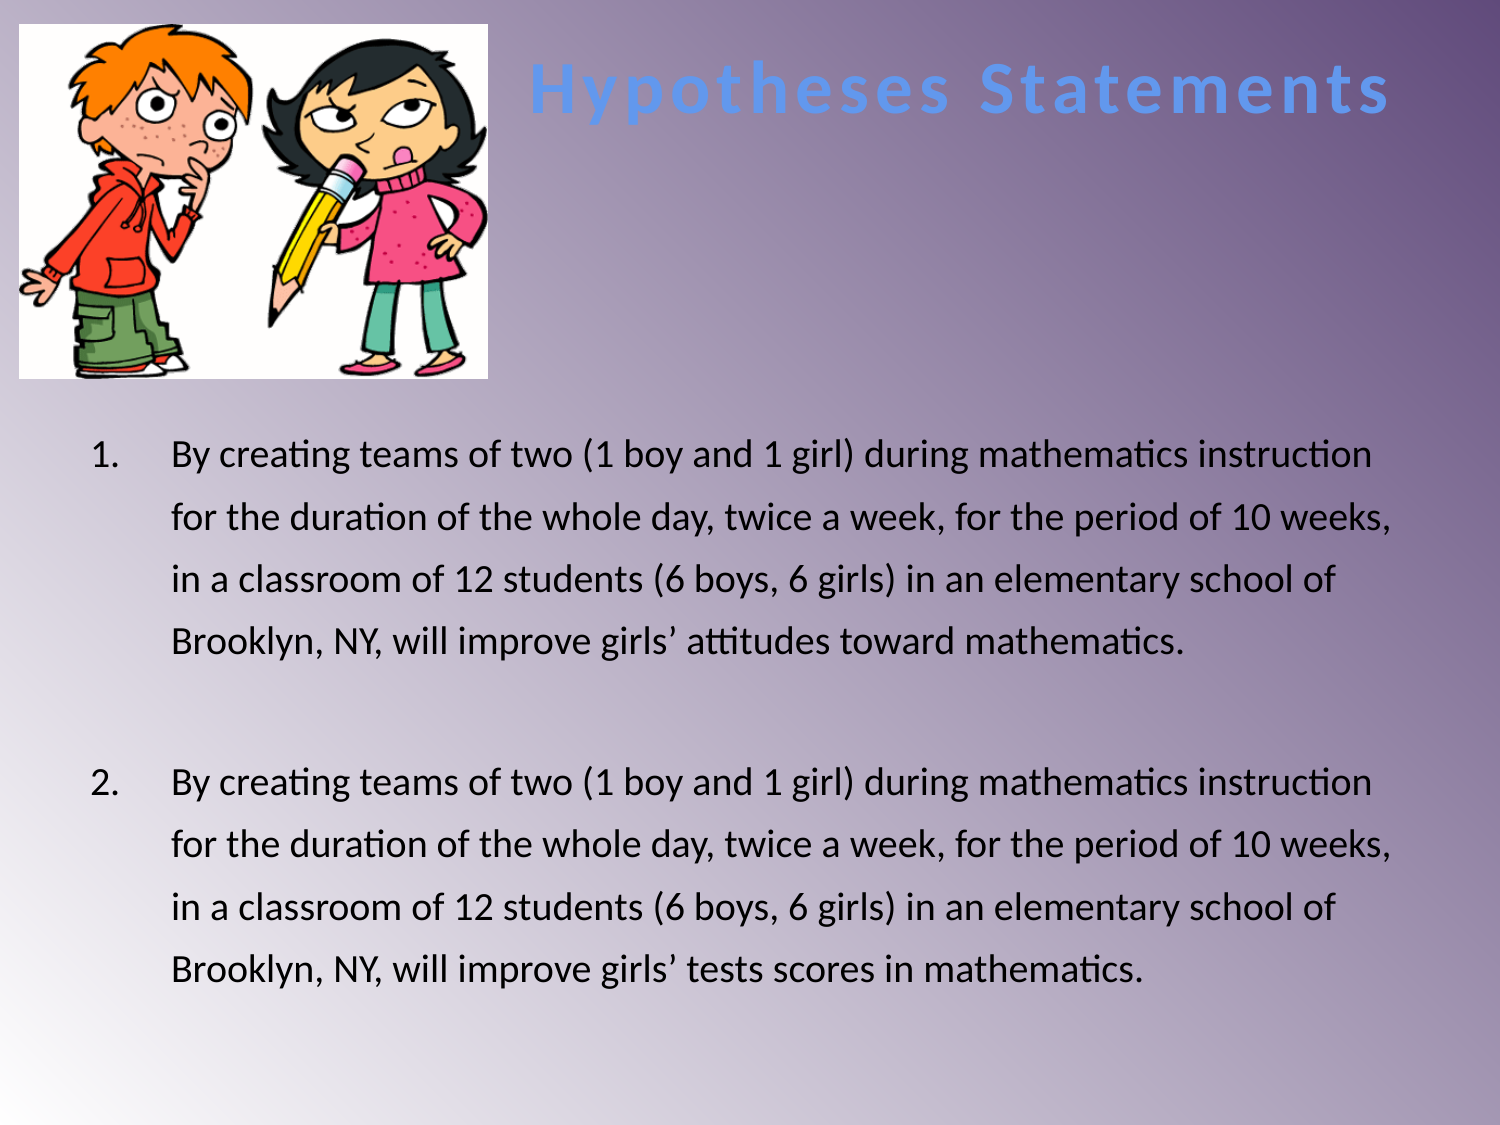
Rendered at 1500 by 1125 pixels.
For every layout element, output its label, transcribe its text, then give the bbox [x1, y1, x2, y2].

list By creating teams of two (1 boy and 1 girl) during mathematics instruction for the duration of the whole day, twice a week, for the period of 10 weeks, in a classroom of 12 students (6 boys, 6 girls) in an elementary school of Brooklyn, NY, will improve girls’ attitudes toward mathematics. By creating teams of two (1 boy and 1 girl) during mathematics instruction for the duration of the whole day, twice a week, for the period of 10 weeks, in a classroom of 12 students (6 boys, 6 girls) in an elementary school of Brooklyn, NY, will improve girls’ tests scores in mathematics. [75, 405, 1425, 1091]
picture [18, 24, 488, 380]
title Hypotheses Statements [489, 24, 1485, 143]
